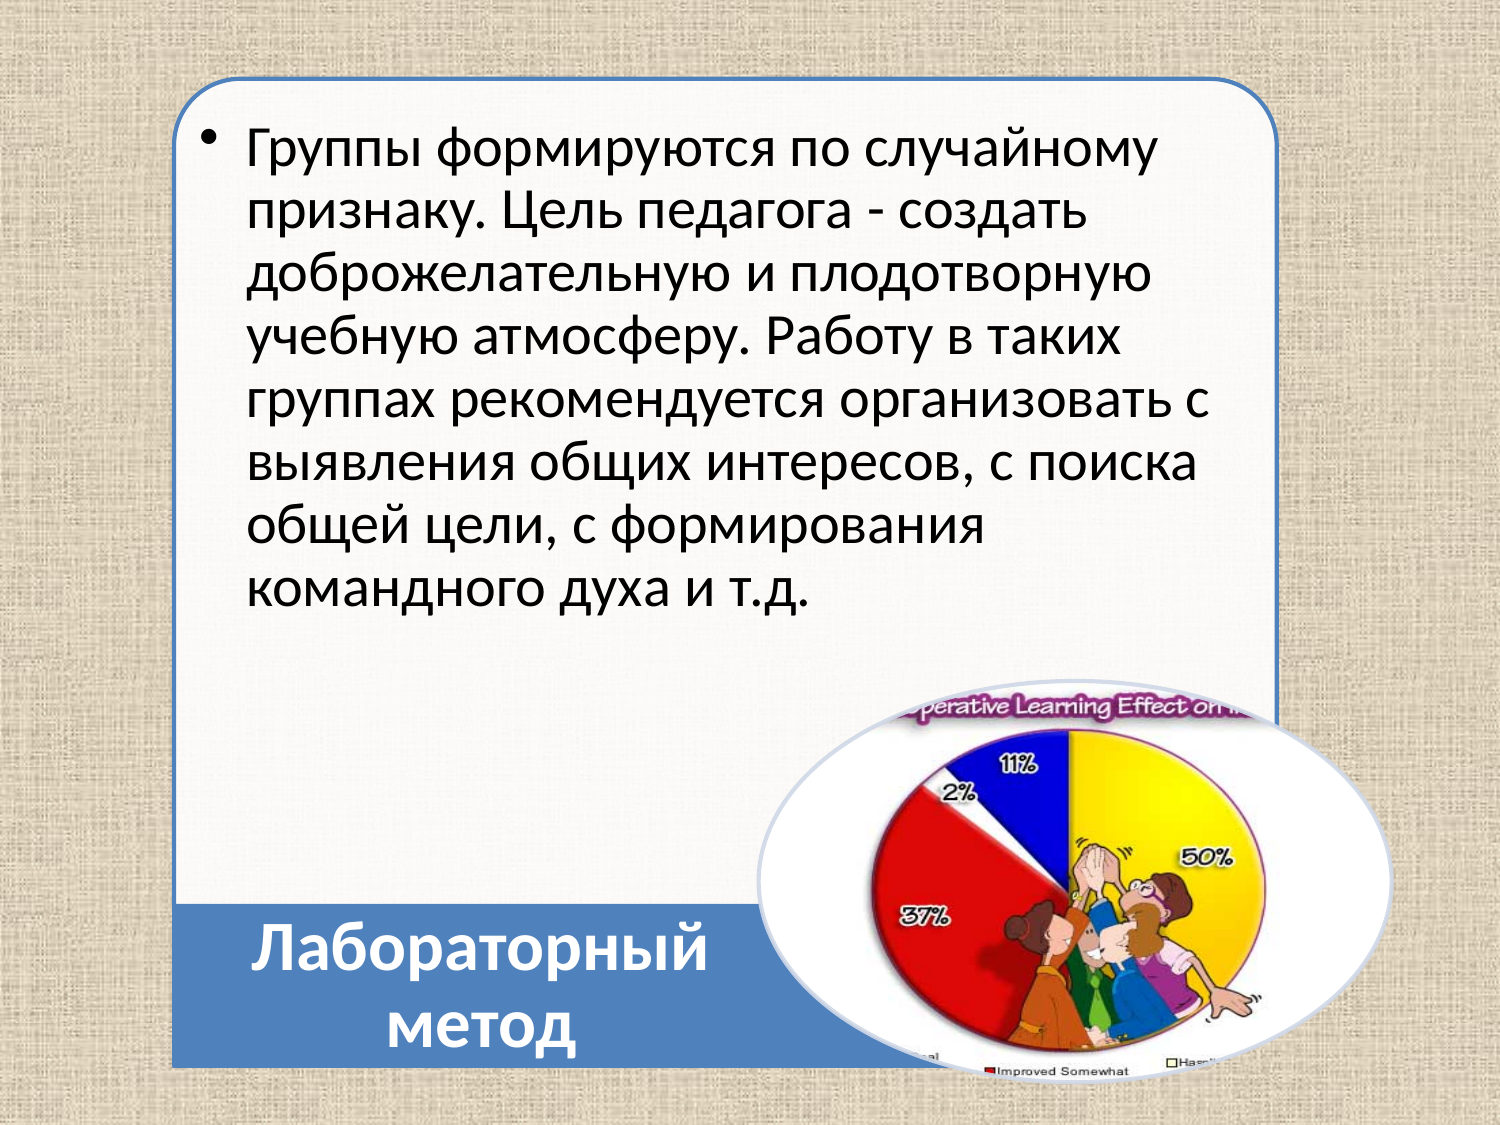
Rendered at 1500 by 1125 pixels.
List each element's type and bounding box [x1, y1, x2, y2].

picture [0, 0, 1500, 1125]
text_box [88, 77, 1392, 1083]
